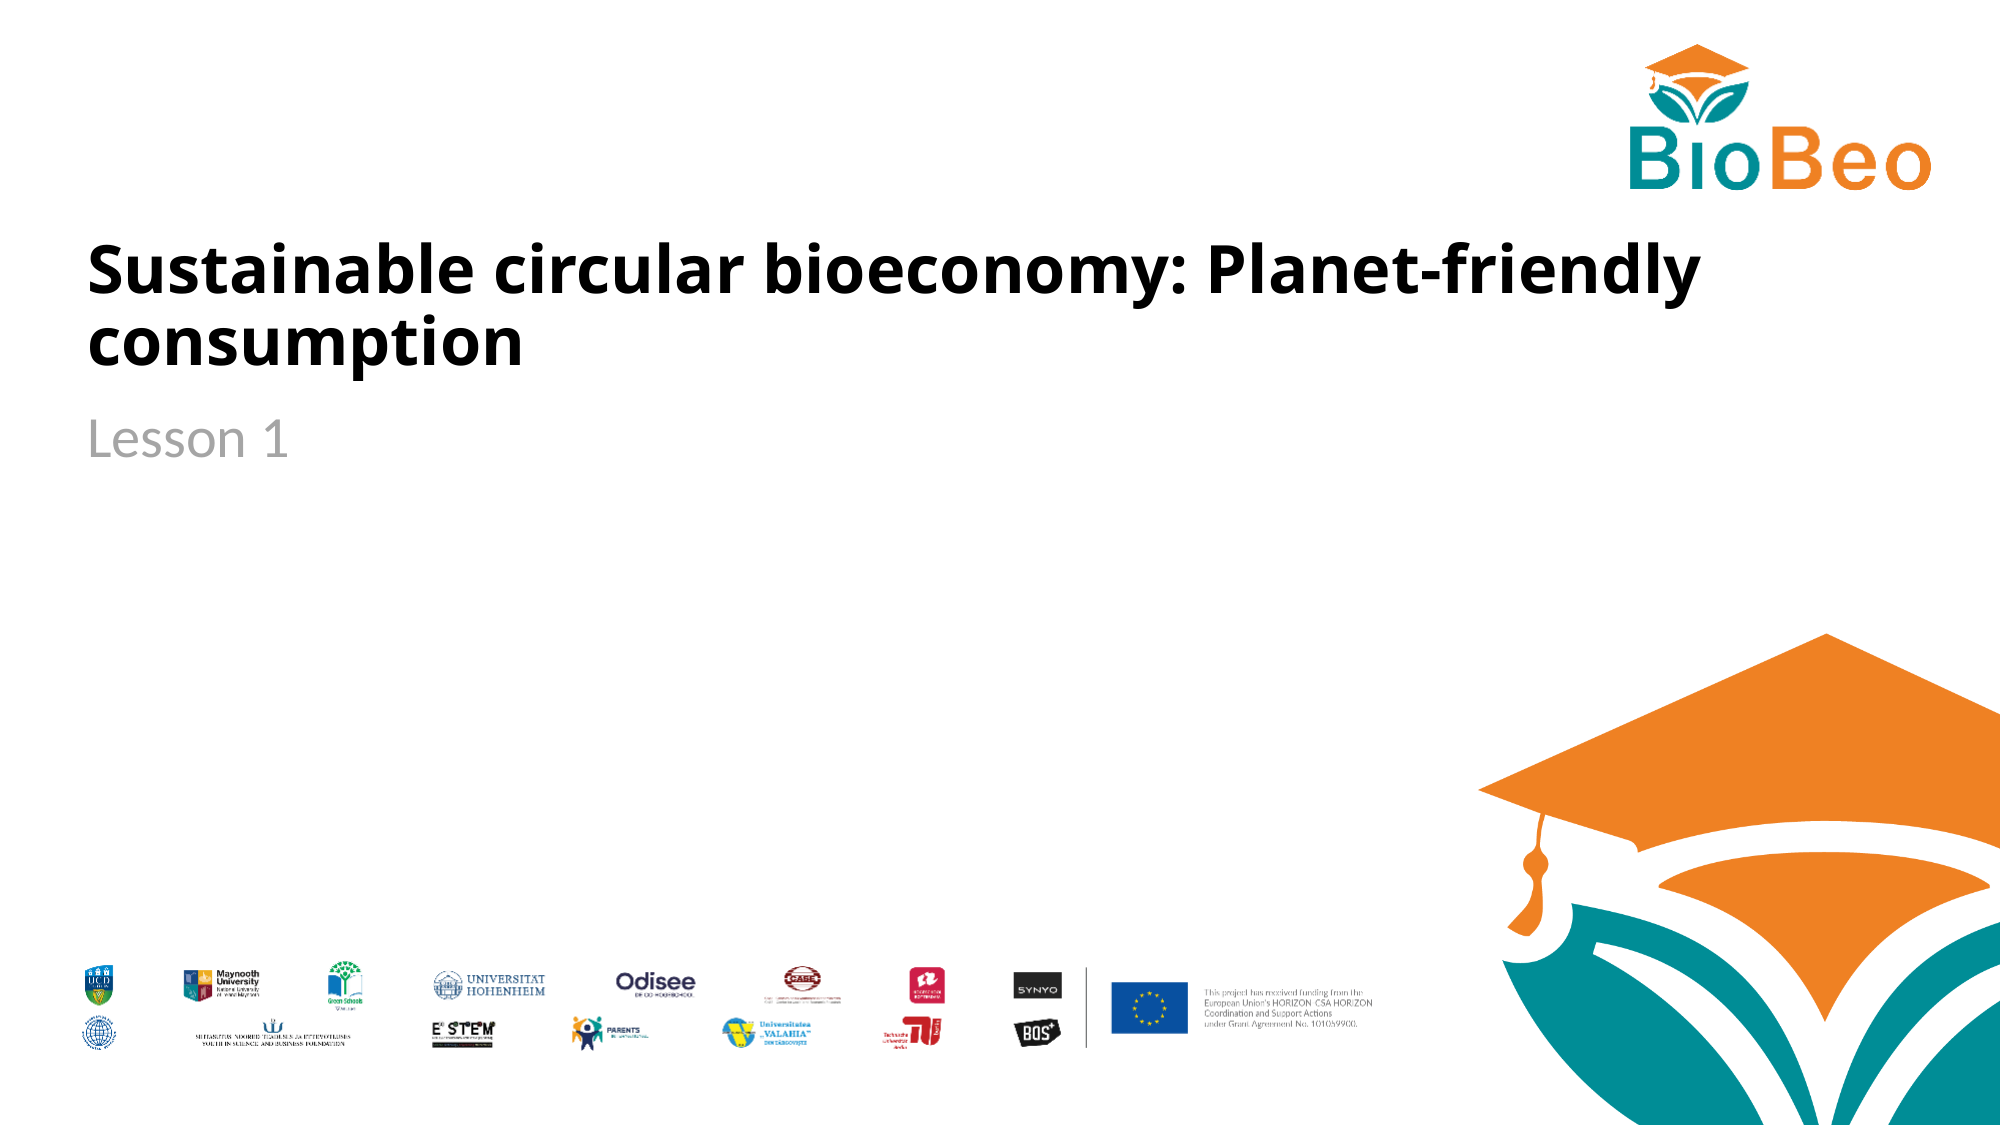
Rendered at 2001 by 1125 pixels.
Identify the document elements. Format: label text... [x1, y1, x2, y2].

subtitle Lesson 1 [72, 399, 1933, 610]
picture [1433, 562, 2000, 1125]
title Sustainable circular bioeconomy: Planet-friendly consumption [72, 213, 2000, 402]
picture [59, 951, 1394, 1063]
picture [1628, 42, 1933, 192]
